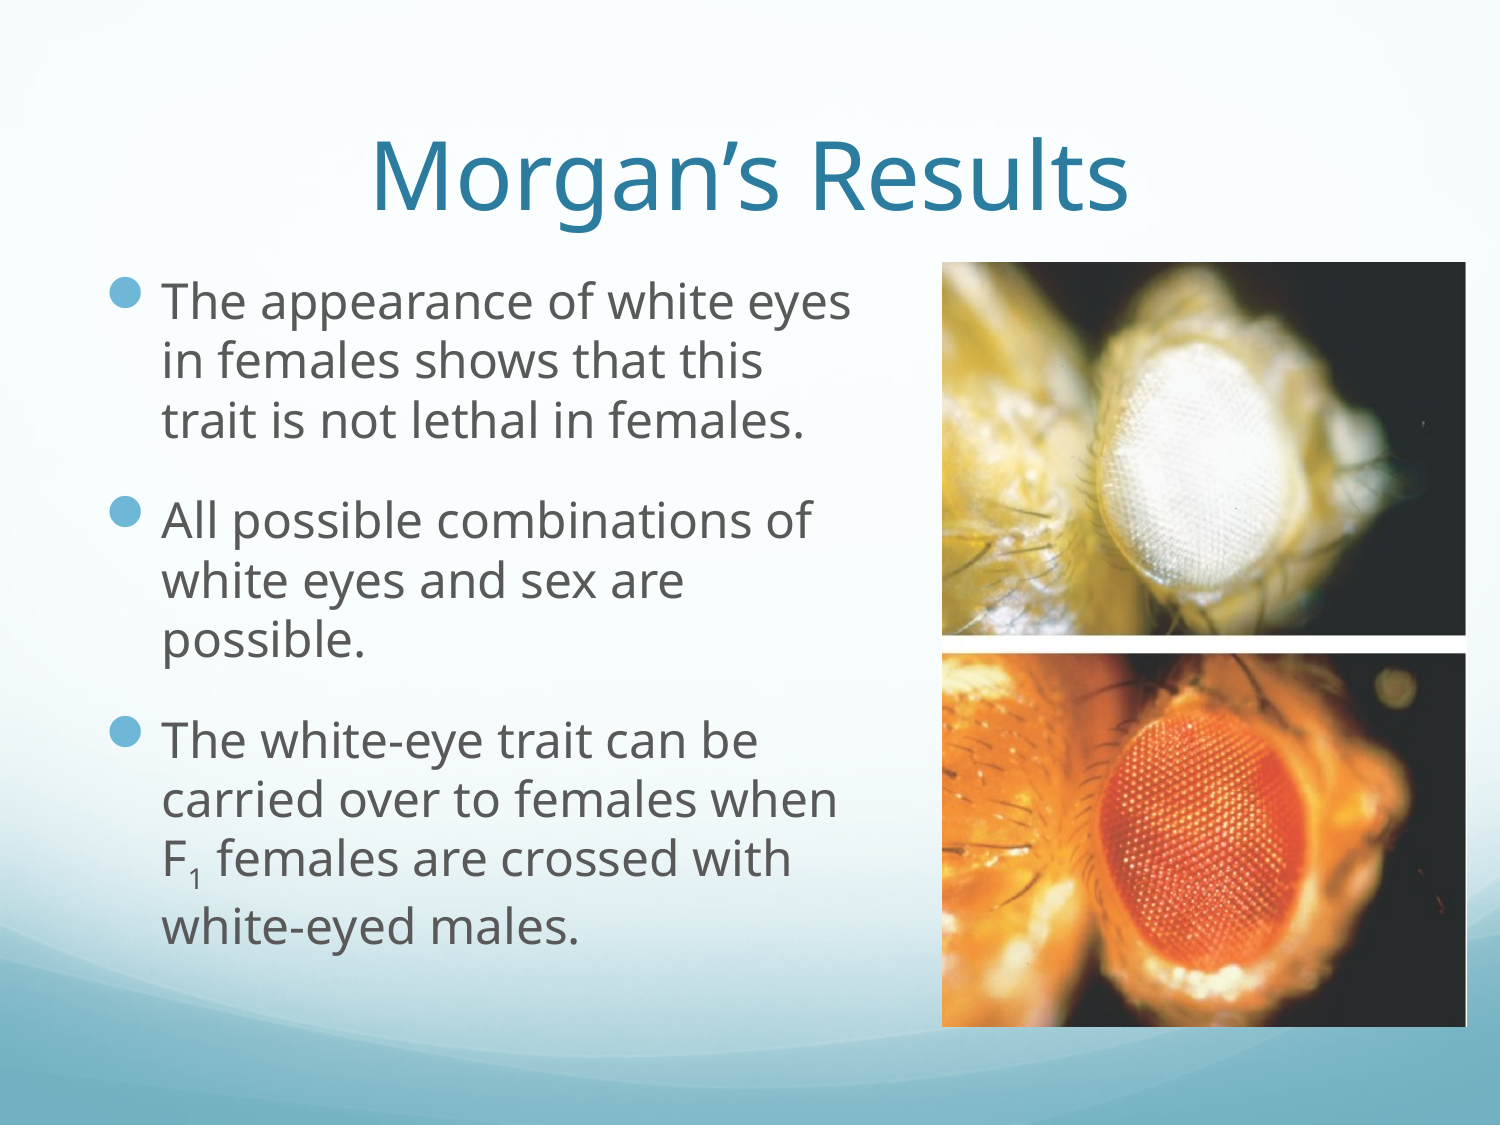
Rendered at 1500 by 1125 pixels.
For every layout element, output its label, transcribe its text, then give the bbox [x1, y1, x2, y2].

title Morgan’s Results [90, 17, 1410, 237]
picture [941, 261, 1468, 1027]
list The appearance of white eyes in females shows that this trait is not lethal in females. All possible combinations of white eyes and sex are possible. The white-eye trait can be carried over to females when F1 females are crossed with white-eyed males. [90, 262, 873, 975]
